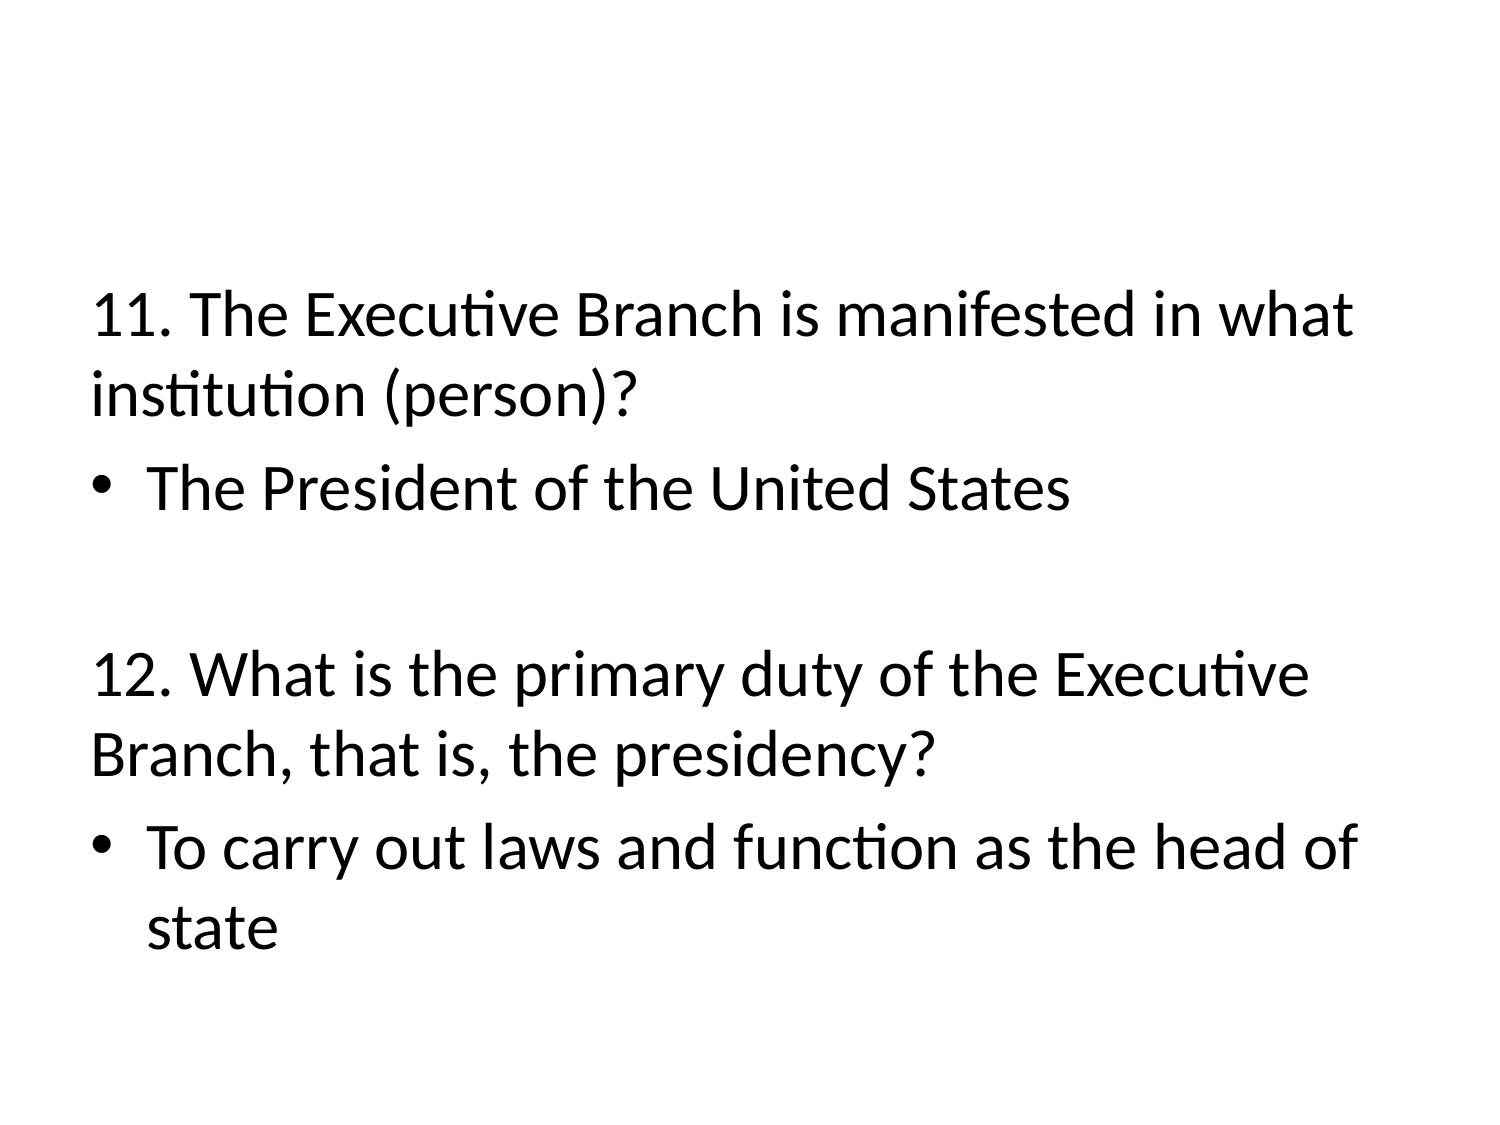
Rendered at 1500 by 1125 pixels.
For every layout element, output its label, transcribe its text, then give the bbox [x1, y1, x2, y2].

list 11. The Executive Branch is manifested in what institution (person)? The President of the United States 12. What is the primary duty of the Executive Branch, that is, the presidency? To carry out laws and function as the head of state [75, 262, 1425, 1005]
